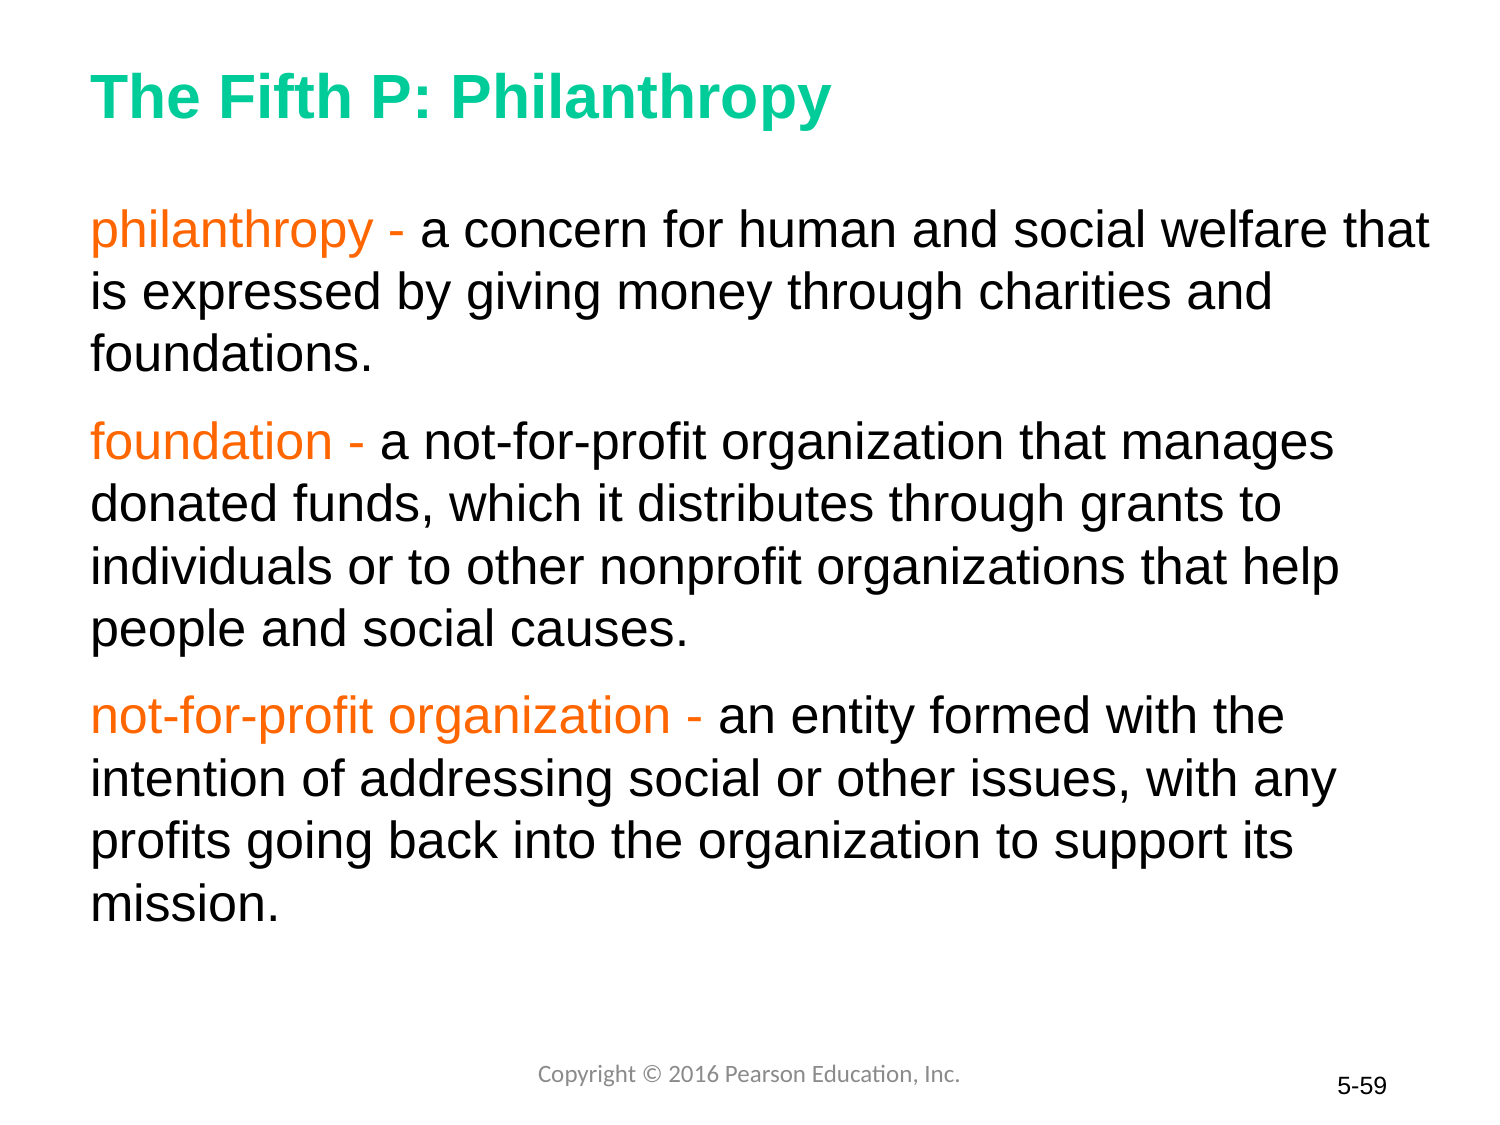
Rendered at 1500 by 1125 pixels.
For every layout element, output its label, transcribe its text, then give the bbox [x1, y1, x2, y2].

title The Fifth P: Philanthropy [75, 0, 1425, 187]
list philanthropy - a concern for human and social welfare that is expressed by giving money through charities and foundations. foundation - a not-for-profit organization that manages donated funds, which it distributes through grants to individuals or to other nonprofit organizations that help people and social causes. not-for-profit organization - an entity formed with the intention of addressing social or other issues, with any profits going back into the organization to support its mission. [75, 187, 1475, 1025]
footer Copyright © 2016 Pearson Education, Inc. [512, 1042, 988, 1103]
